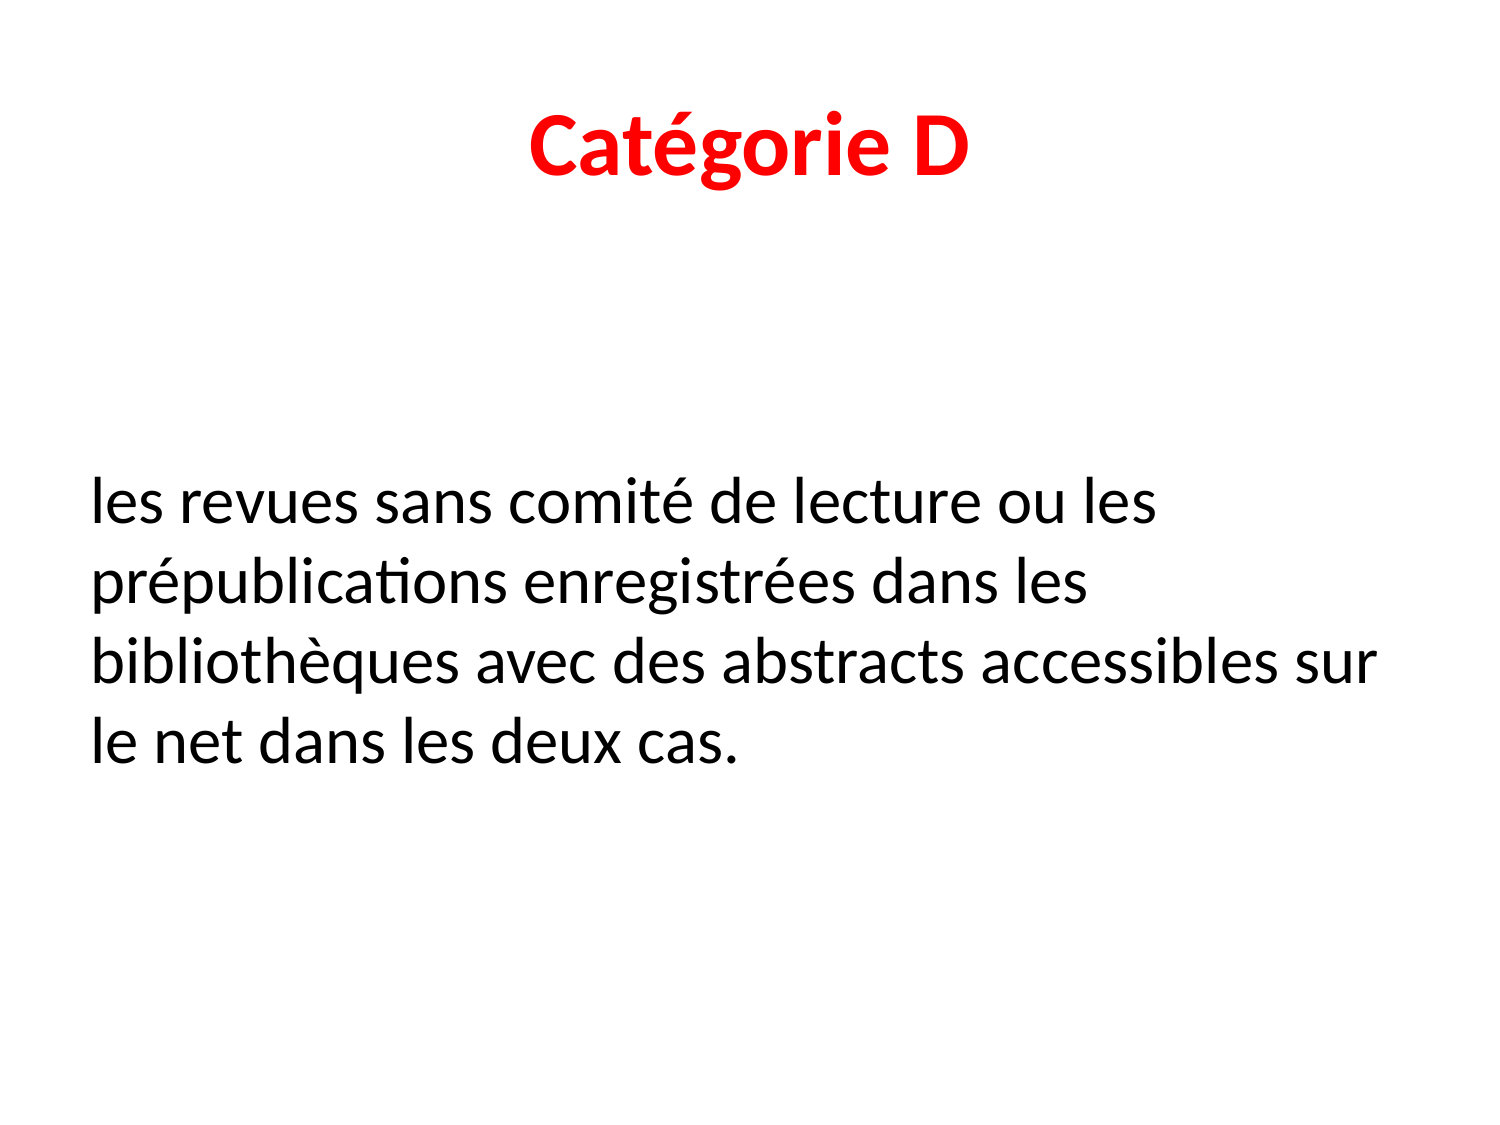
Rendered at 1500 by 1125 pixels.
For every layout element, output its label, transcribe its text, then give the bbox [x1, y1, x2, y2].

title Catégorie D [75, 45, 1425, 233]
list les revues sans comité de lecture ou les prépublications enregistrées dans les bibliothèques avec des abstracts accessibles sur le net dans les deux cas. [75, 262, 1425, 1005]
